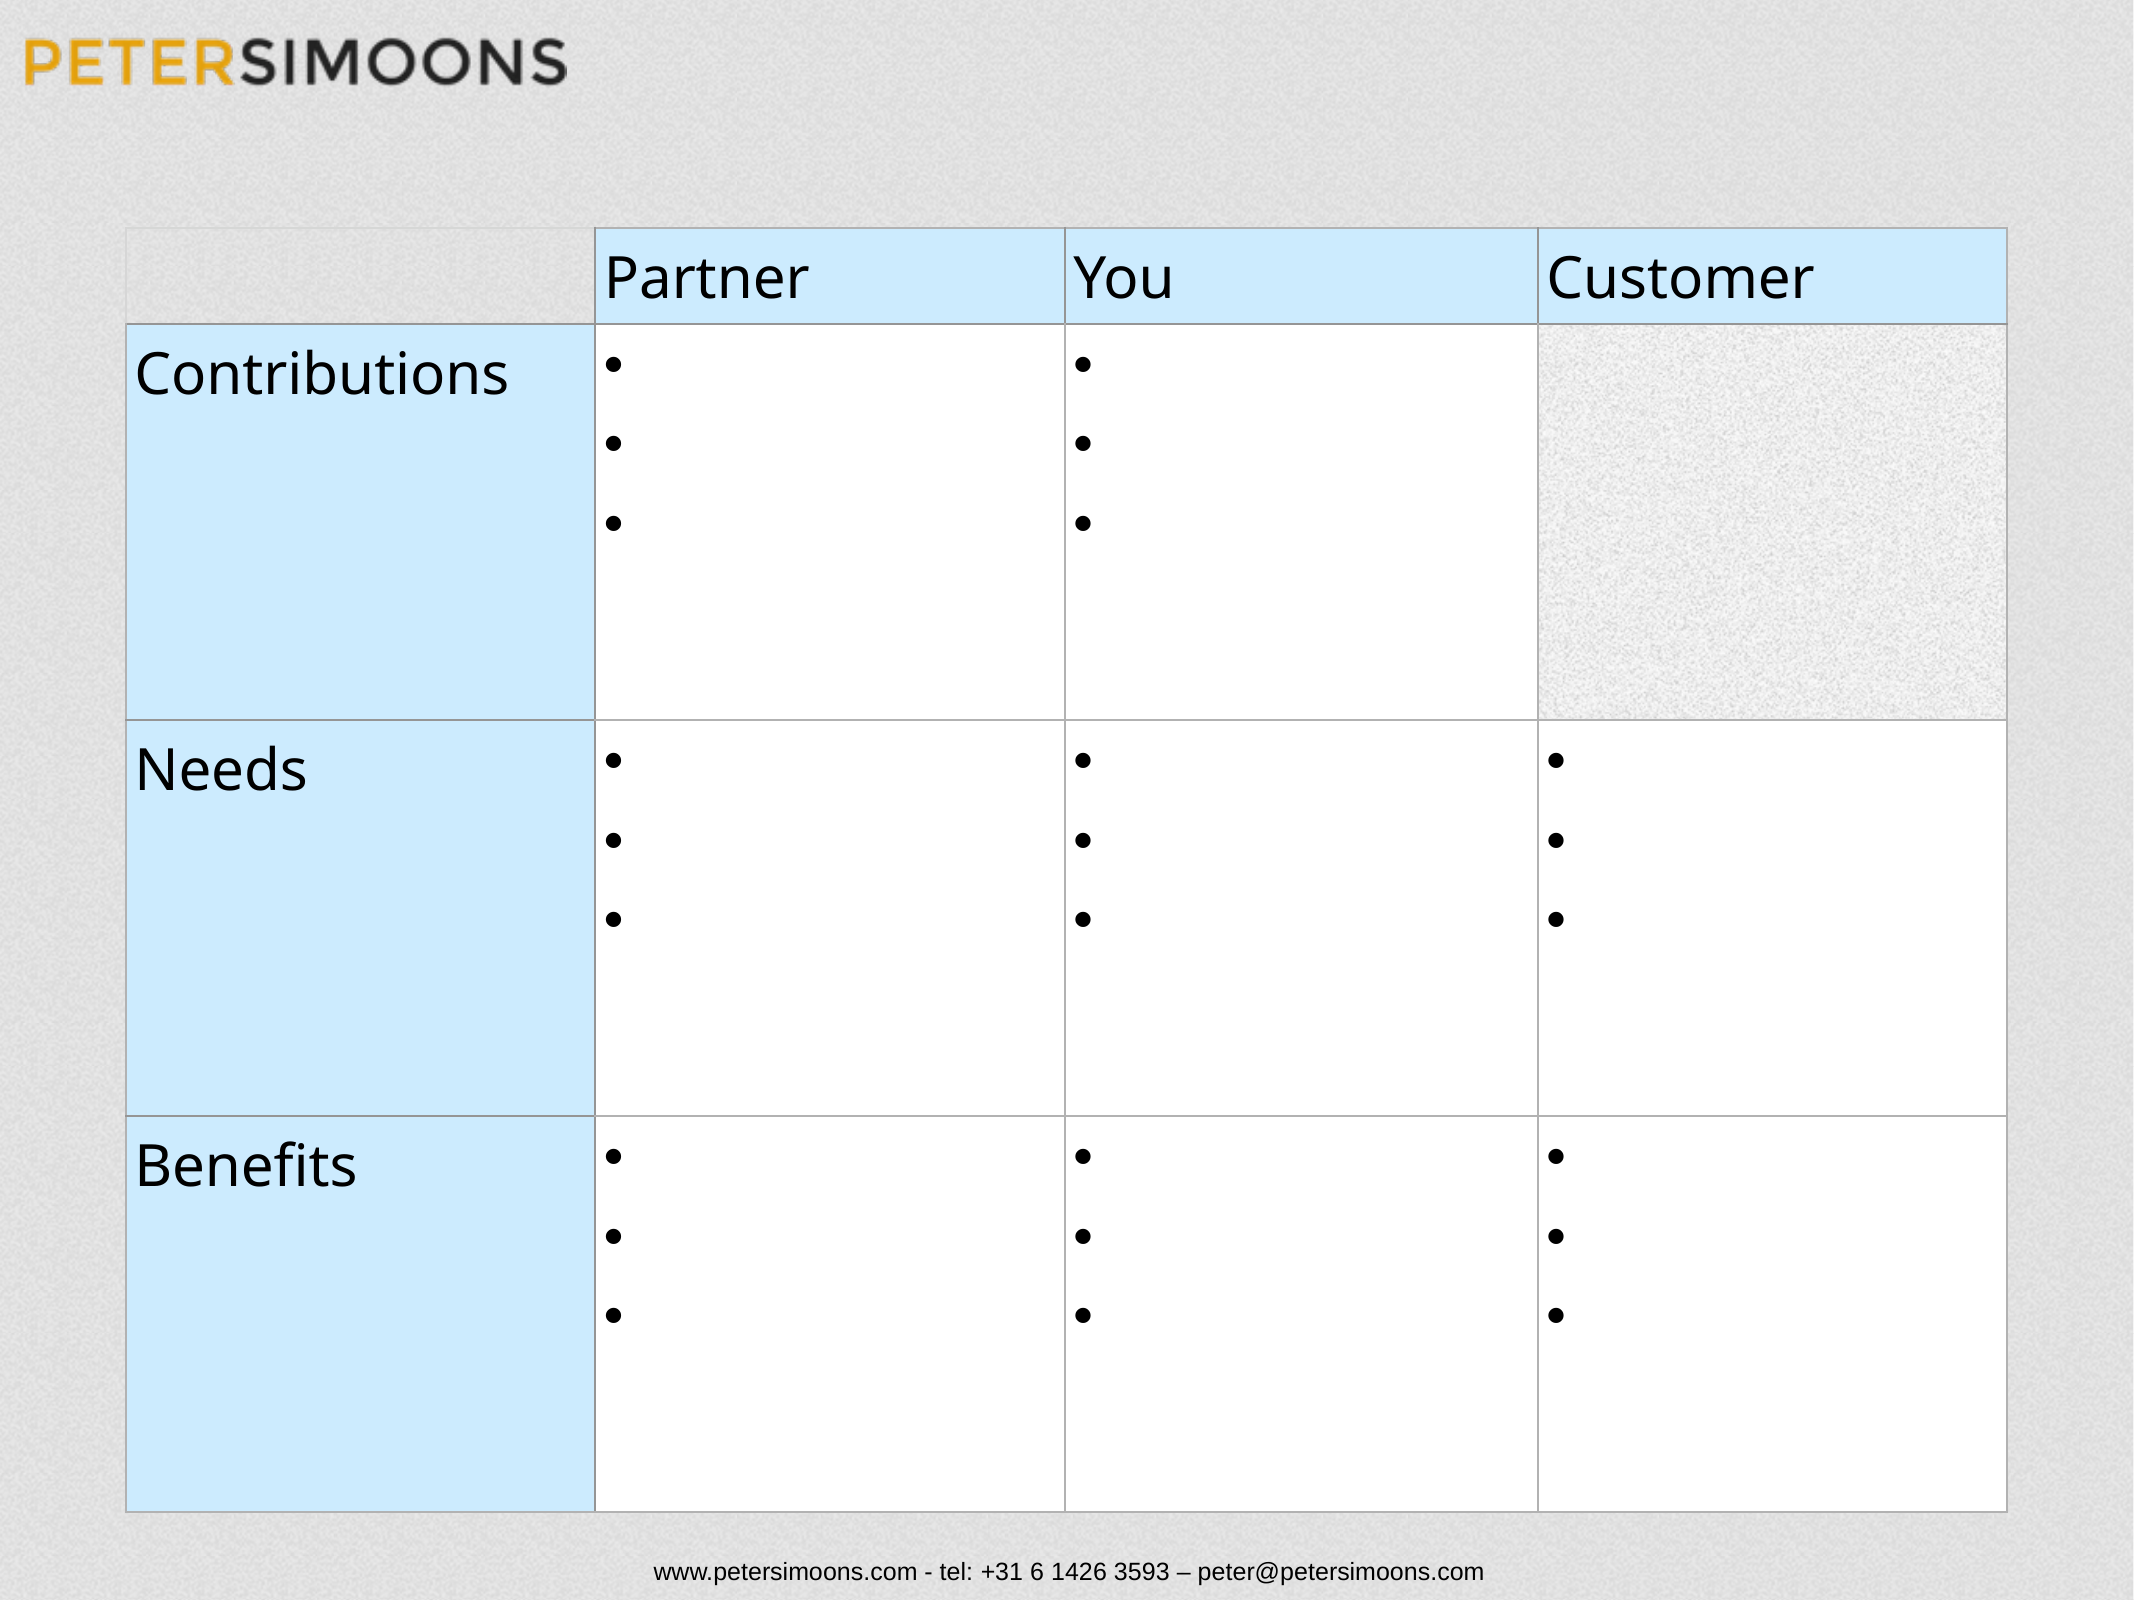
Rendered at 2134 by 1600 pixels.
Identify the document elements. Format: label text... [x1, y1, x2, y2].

table_header [127, 229, 594, 323]
table_cell [1066, 721, 1537, 1115]
table_header Customer [1539, 229, 2006, 323]
table_header You [1066, 229, 1537, 323]
table_cell [1539, 721, 2006, 1115]
table_cell [596, 721, 1064, 1115]
table_cell Benefits [127, 1117, 594, 1511]
table_cell [1066, 1117, 1537, 1511]
table_cell Contributions [127, 325, 594, 719]
table_cell [1066, 325, 1537, 719]
table_cell [1539, 325, 2006, 719]
picture [0, 0, 2134, 1600]
table_cell [1539, 1117, 2006, 1511]
table_cell [596, 1117, 1064, 1511]
table_header Partner [596, 229, 1064, 323]
table_cell Needs [127, 721, 594, 1115]
table_cell [596, 325, 1064, 719]
